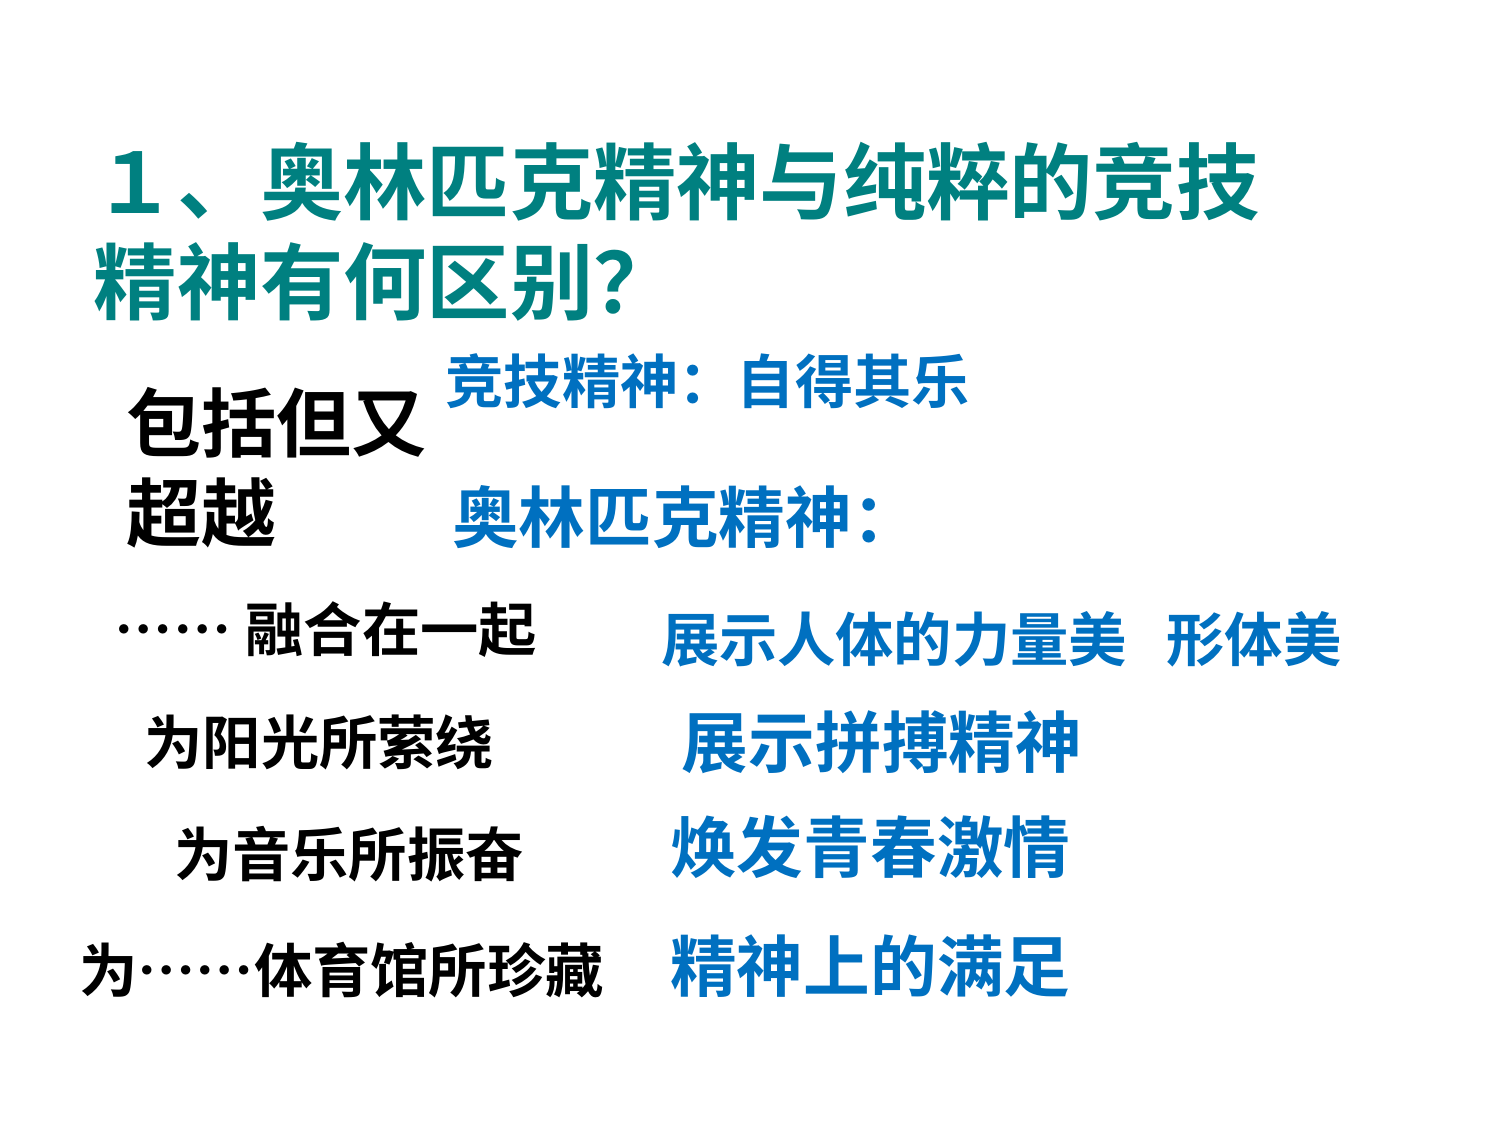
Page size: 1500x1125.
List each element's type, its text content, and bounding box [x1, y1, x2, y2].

text_box 精神上的满足 [655, 916, 1456, 1012]
text_box 为音乐所振奋 [159, 810, 550, 896]
text_box 展示拼搏精神 [667, 693, 1155, 789]
text_box 奥林匹克精神： [437, 468, 1413, 830]
text_box ……融合在一起 [100, 586, 573, 671]
text_box 为……体育馆所珍藏 [64, 926, 715, 1012]
text_box 展示人体的力量美 形体美 [646, 595, 1456, 681]
text_box 包括但又超越 [112, 368, 443, 564]
text_box 为阳光所萦绕 [129, 698, 579, 784]
text_box １、奥林匹克精神与纯粹的竞技精神有何区别？ [79, 122, 1305, 338]
text_box 竞技精神：自得其乐 [430, 338, 1252, 423]
text_box 焕发青春激情 [655, 798, 1343, 894]
